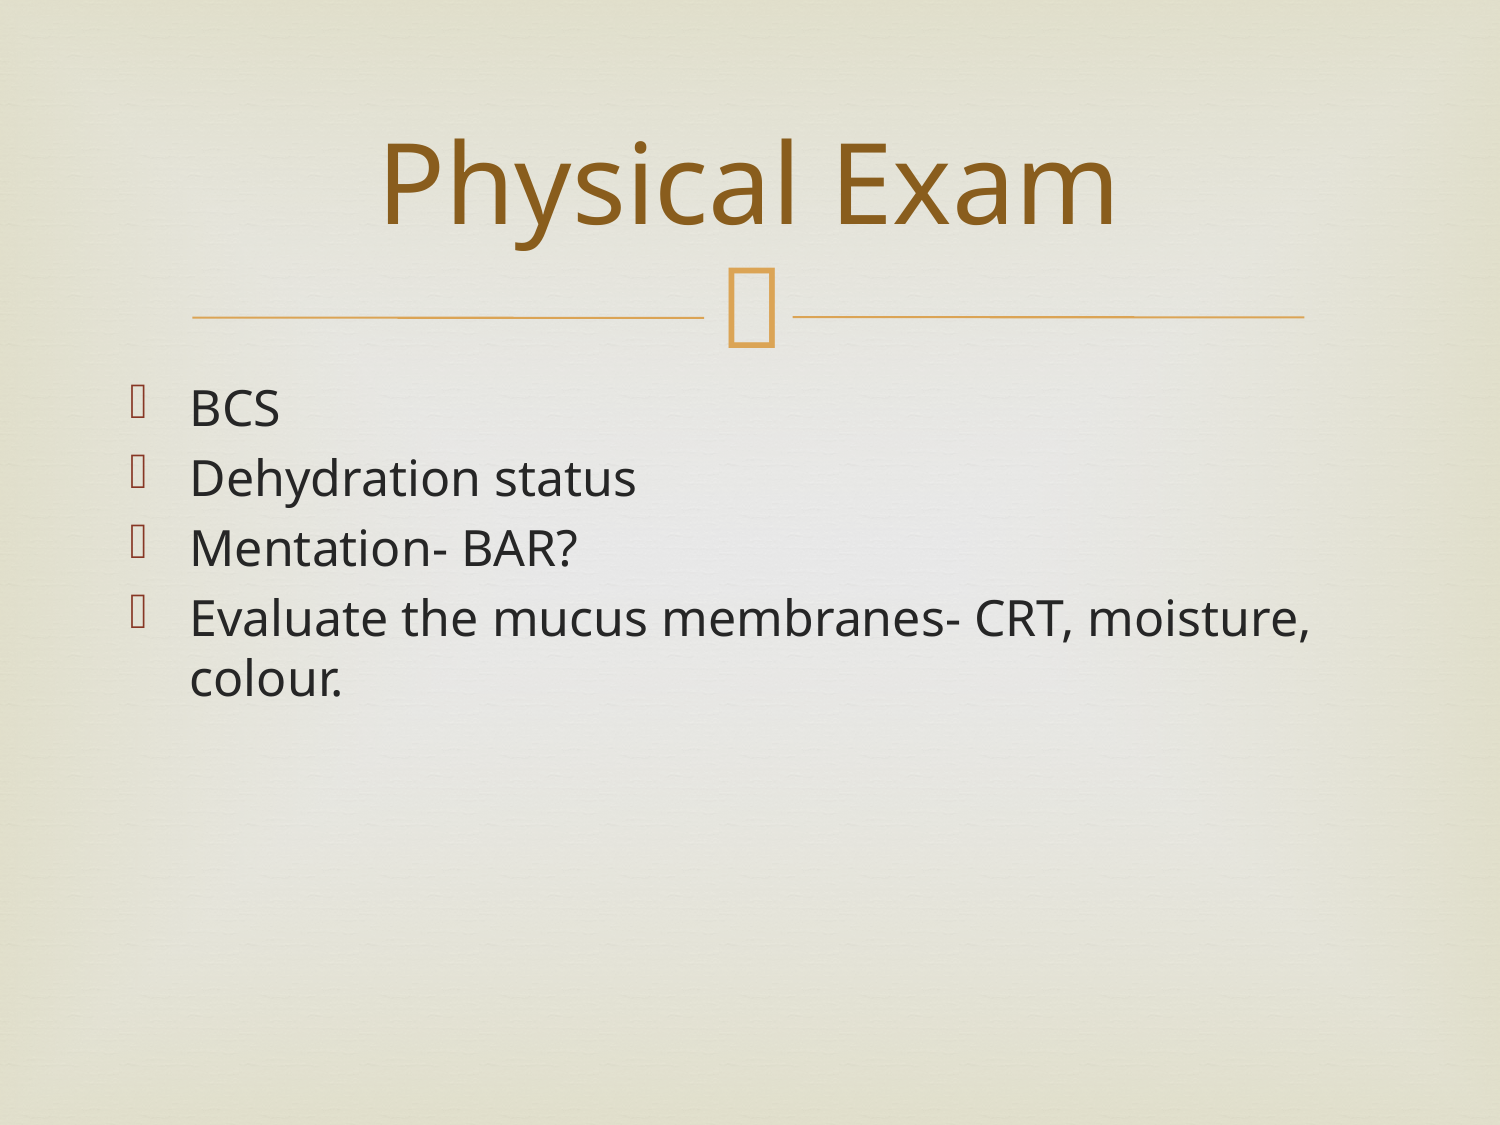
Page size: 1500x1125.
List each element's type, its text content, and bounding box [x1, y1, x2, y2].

list BCS Dehydration status Mentation- BAR? Evaluate the mucus membranes- CRT, moisture, colour. [114, 368, 1386, 1005]
title Physical Exam [112, 93, 1386, 267]
